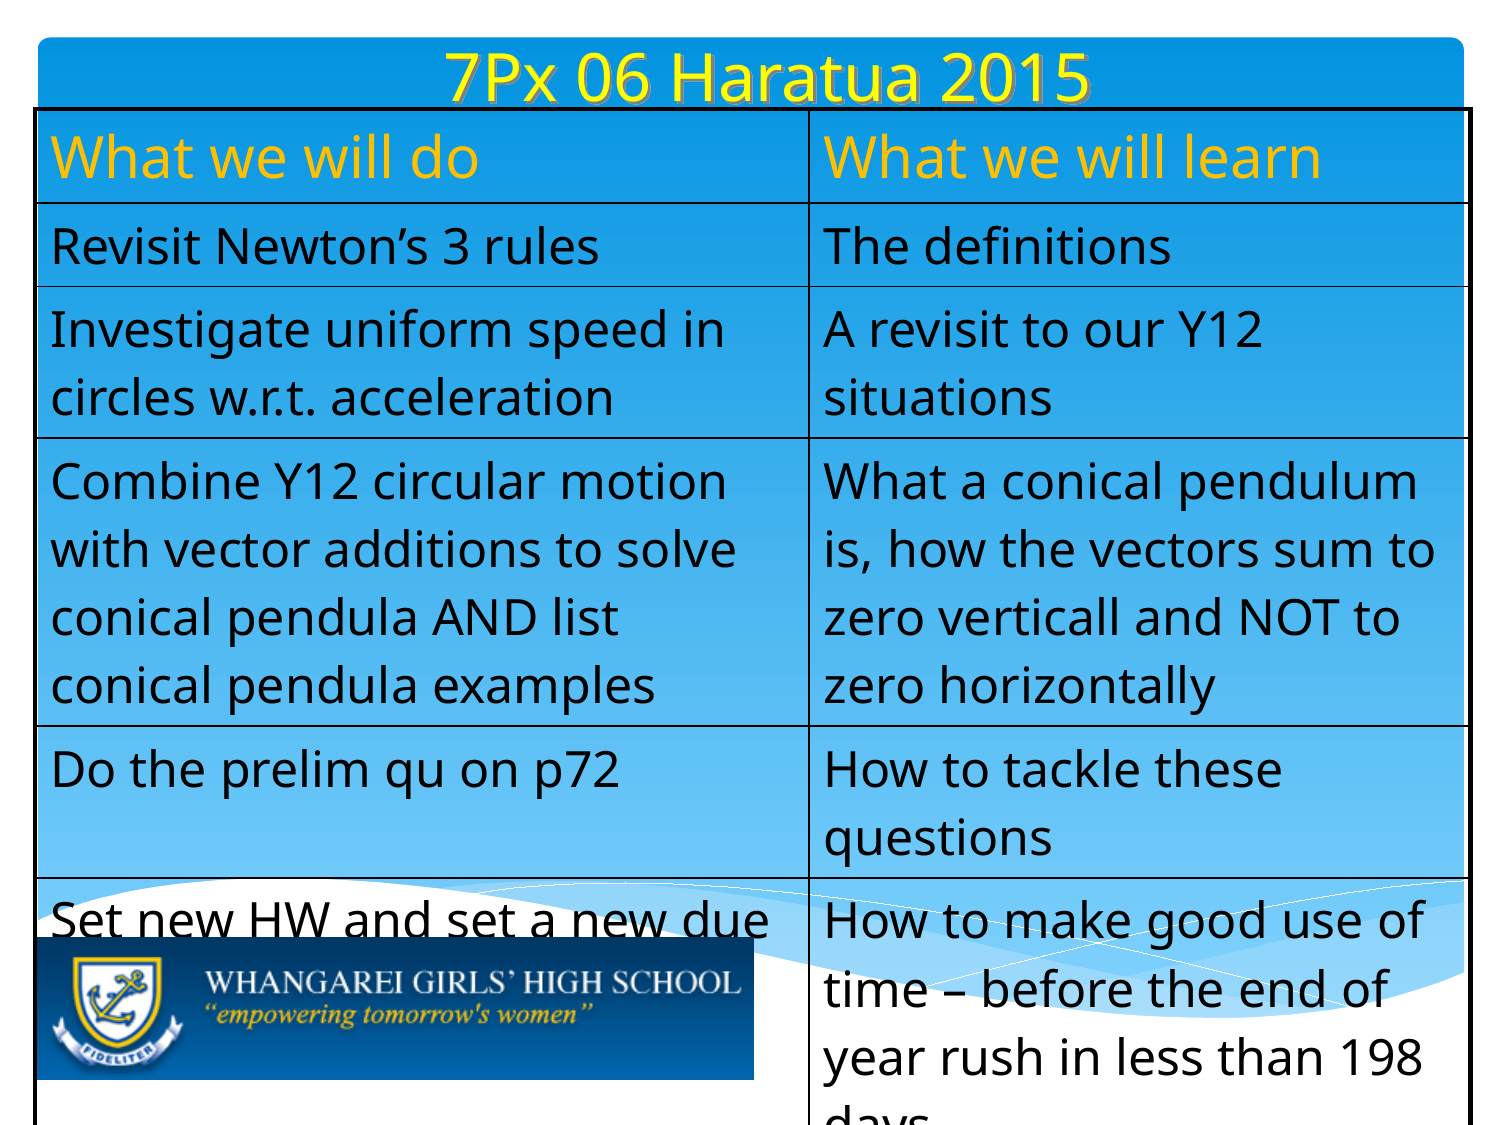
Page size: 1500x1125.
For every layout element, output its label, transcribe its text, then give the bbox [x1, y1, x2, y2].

table_cell Combine Y12 circular motion with vector additions to solve conical pendula AND list conical pendula examples [37, 439, 808, 725]
table_cell The definitions [810, 204, 1468, 286]
table_cell What a conical pendulum is, how the vectors sum to zero verticall and NOT to zero horizontally [810, 439, 1468, 725]
table_cell How to tackle these questions [810, 727, 1468, 877]
table_header What we will do [37, 111, 808, 202]
table_header What we will learn [810, 111, 1468, 202]
table_cell A revisit to our Y12 situations [810, 287, 1468, 437]
table_cell Investigate uniform speed in circles w.r.t. acceleration [37, 287, 808, 437]
table_cell How to make good use of time – before the end of year rush in less than 198 days. [810, 879, 1468, 1125]
table_cell Set new HW and set a new due date + see how Mr H uses HW [37, 879, 808, 1125]
table_cell Revisit Newton’s 3 rules [37, 204, 808, 286]
text_box 7Px 06 Haratua 2015 [162, 24, 1375, 107]
picture [37, 937, 754, 1080]
table_cell Do the prelim qu on p72 [37, 727, 808, 877]
